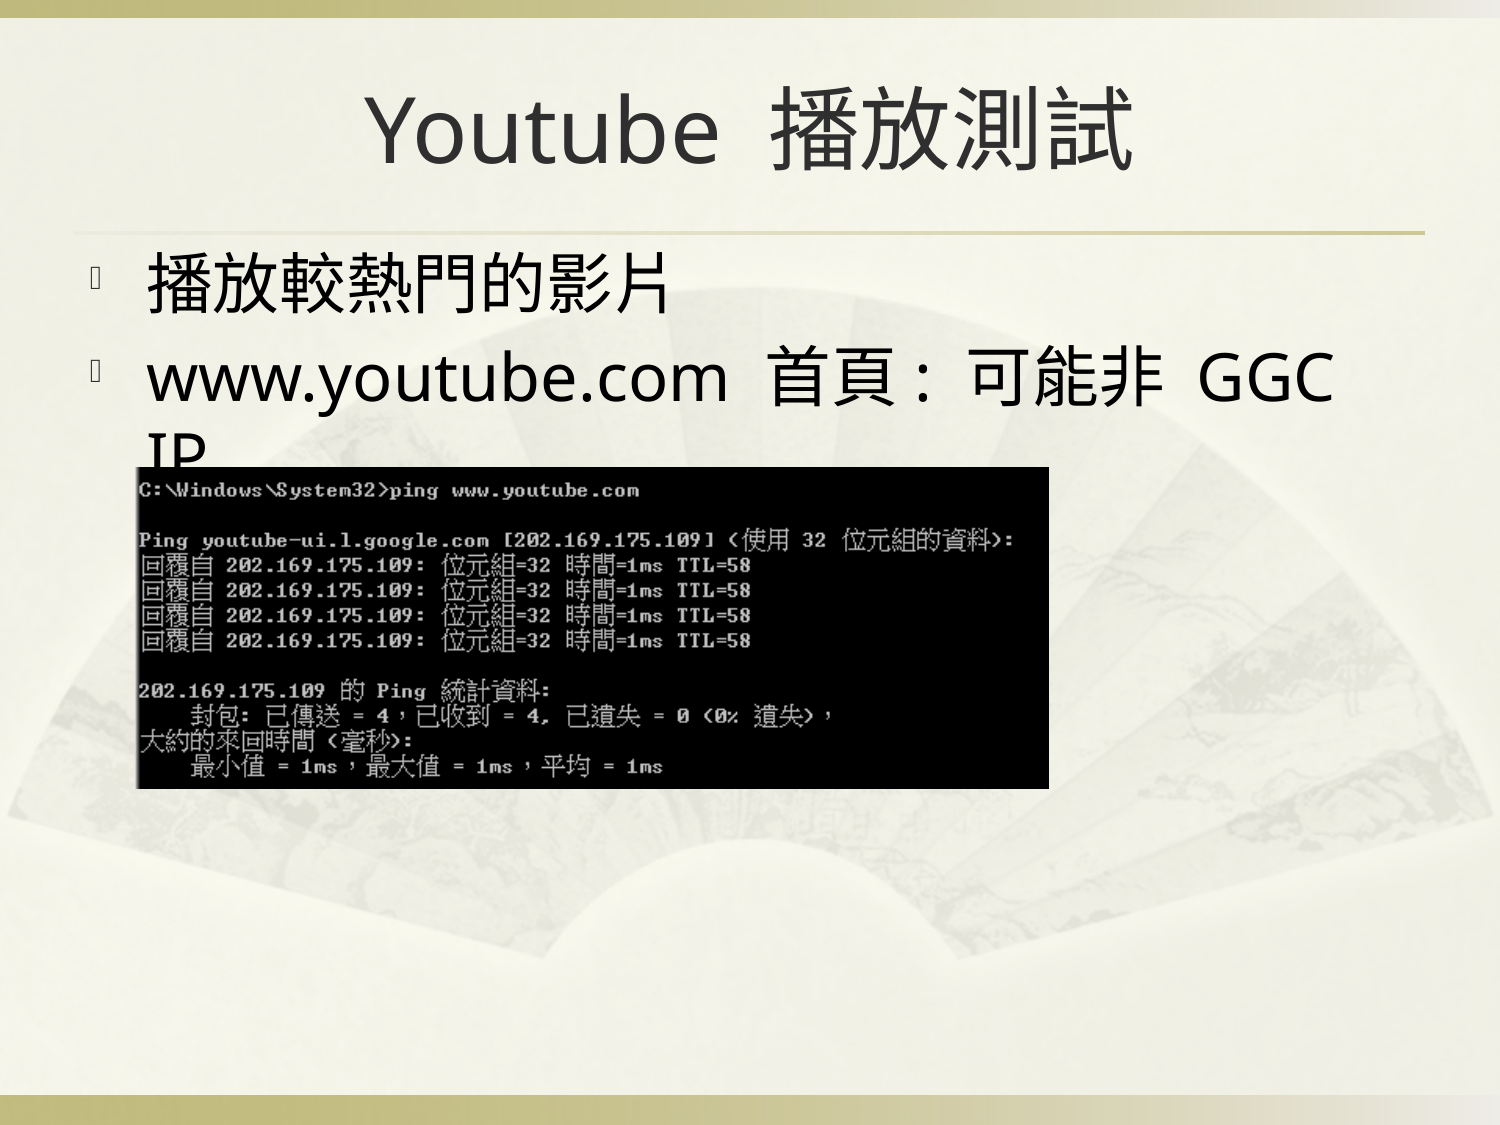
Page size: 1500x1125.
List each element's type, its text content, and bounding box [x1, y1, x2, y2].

list 播放較熱門的影片 www.youtube.com 首頁: 可能非 GGC IP [75, 234, 1425, 1032]
picture [135, 467, 1049, 789]
title Youtube 播放測試 [75, 45, 1425, 209]
